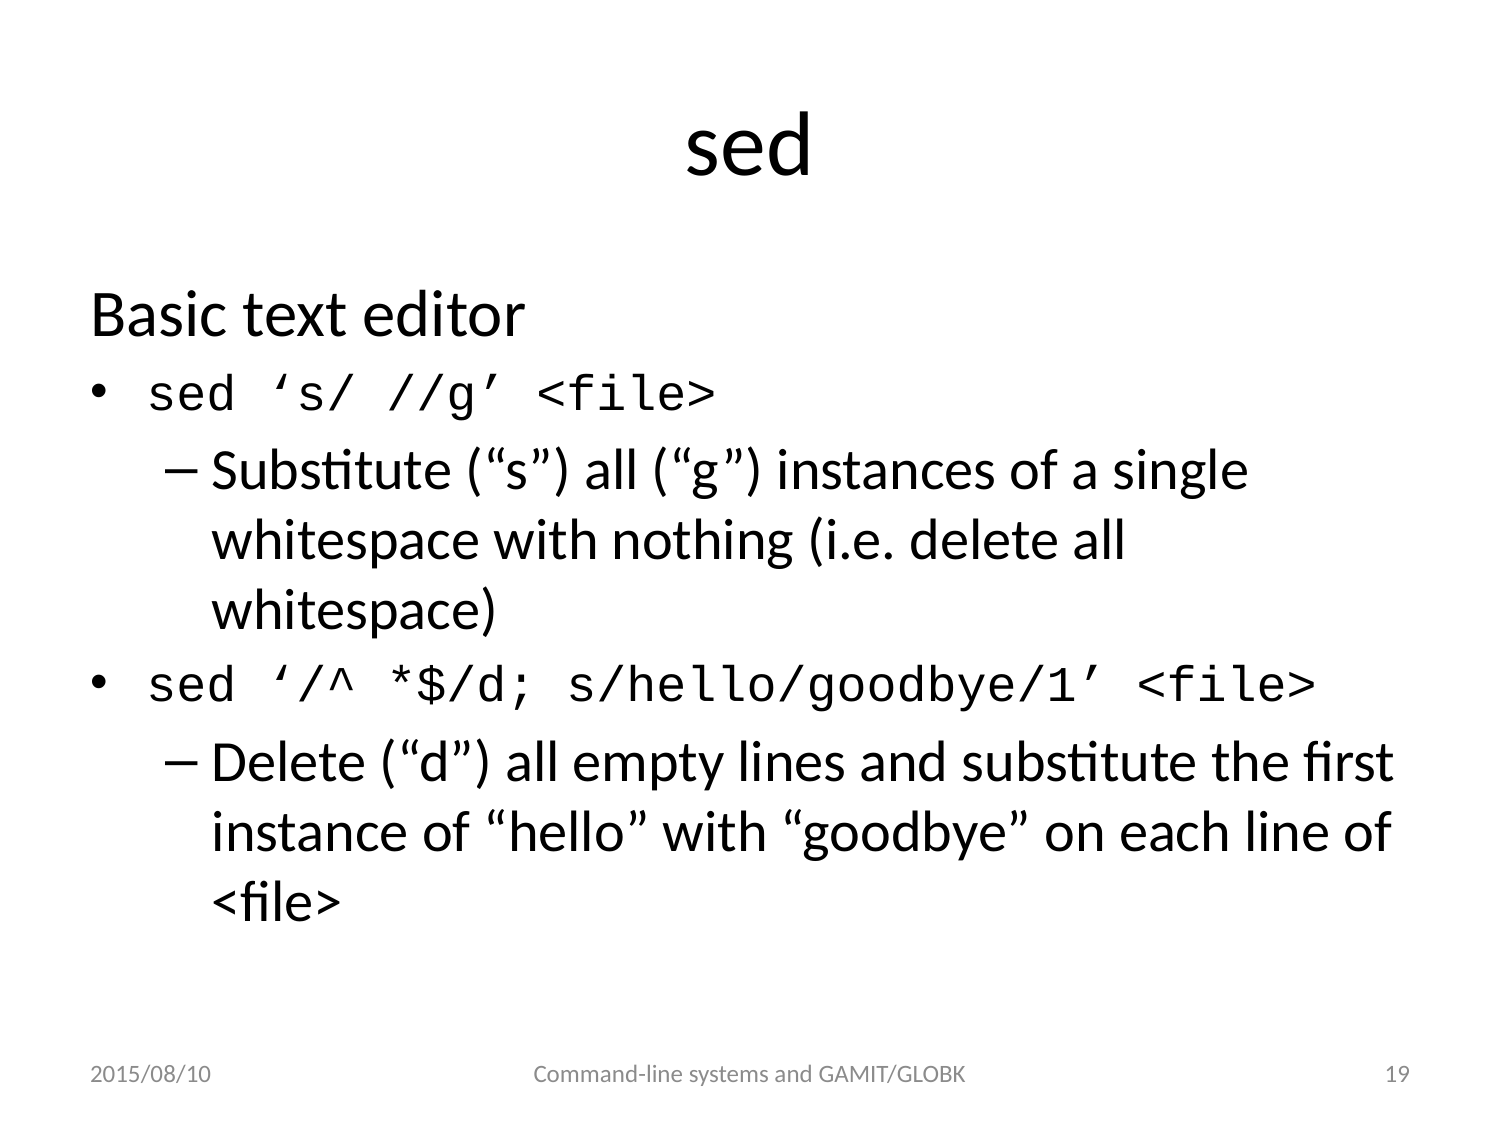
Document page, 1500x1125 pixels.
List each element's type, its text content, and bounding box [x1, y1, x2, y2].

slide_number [75, 1042, 425, 1103]
title sed [75, 45, 1425, 233]
slide_number 19 [1074, 1042, 1425, 1103]
footer Command-line systems and GAMIT/GLOBK [512, 1042, 988, 1103]
list Basic text editor sed ‘s/ //g’ <file> Substitute (“s”) all (“g”) instances of a single whitespace with nothing (i.e. delete all whitespace) sed ‘/^ *$/d; s/hello/goodbye/1’ <file> Delete (“d”) all empty lines and substitute the first instance of “hello” with “goodbye” on each line of <file> [75, 262, 1425, 1005]
